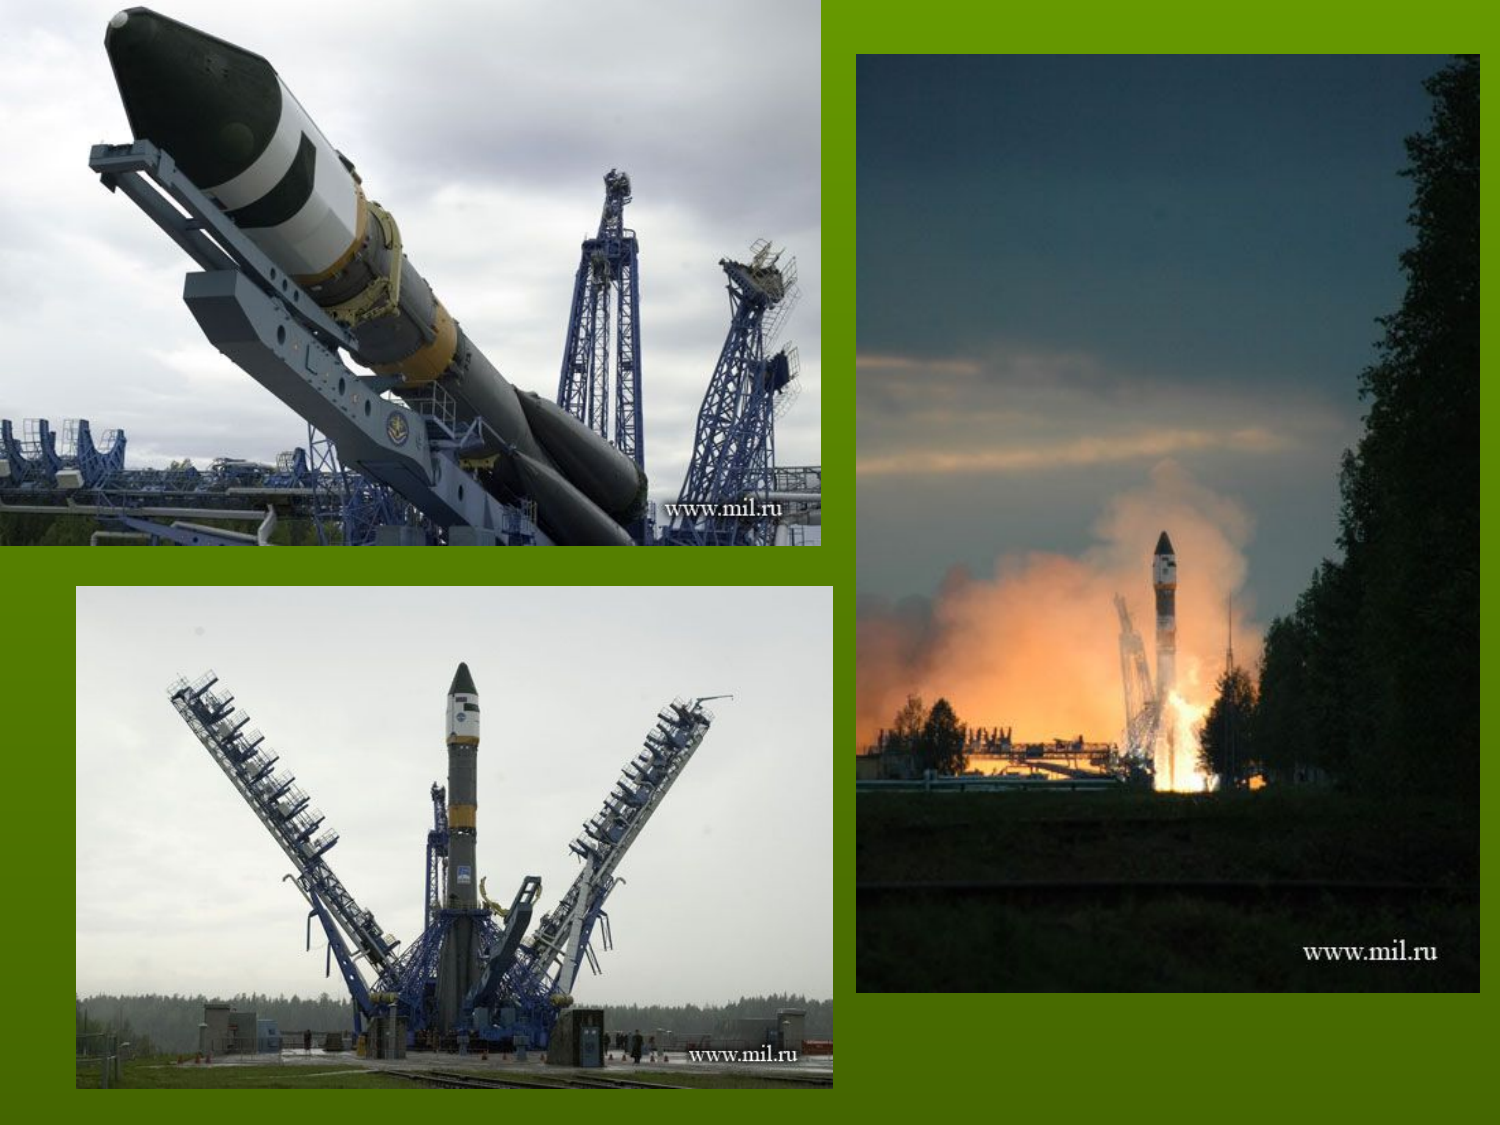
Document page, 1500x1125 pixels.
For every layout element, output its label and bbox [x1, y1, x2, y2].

picture [855, 54, 1480, 993]
picture [76, 585, 834, 1090]
picture [0, 0, 822, 547]
